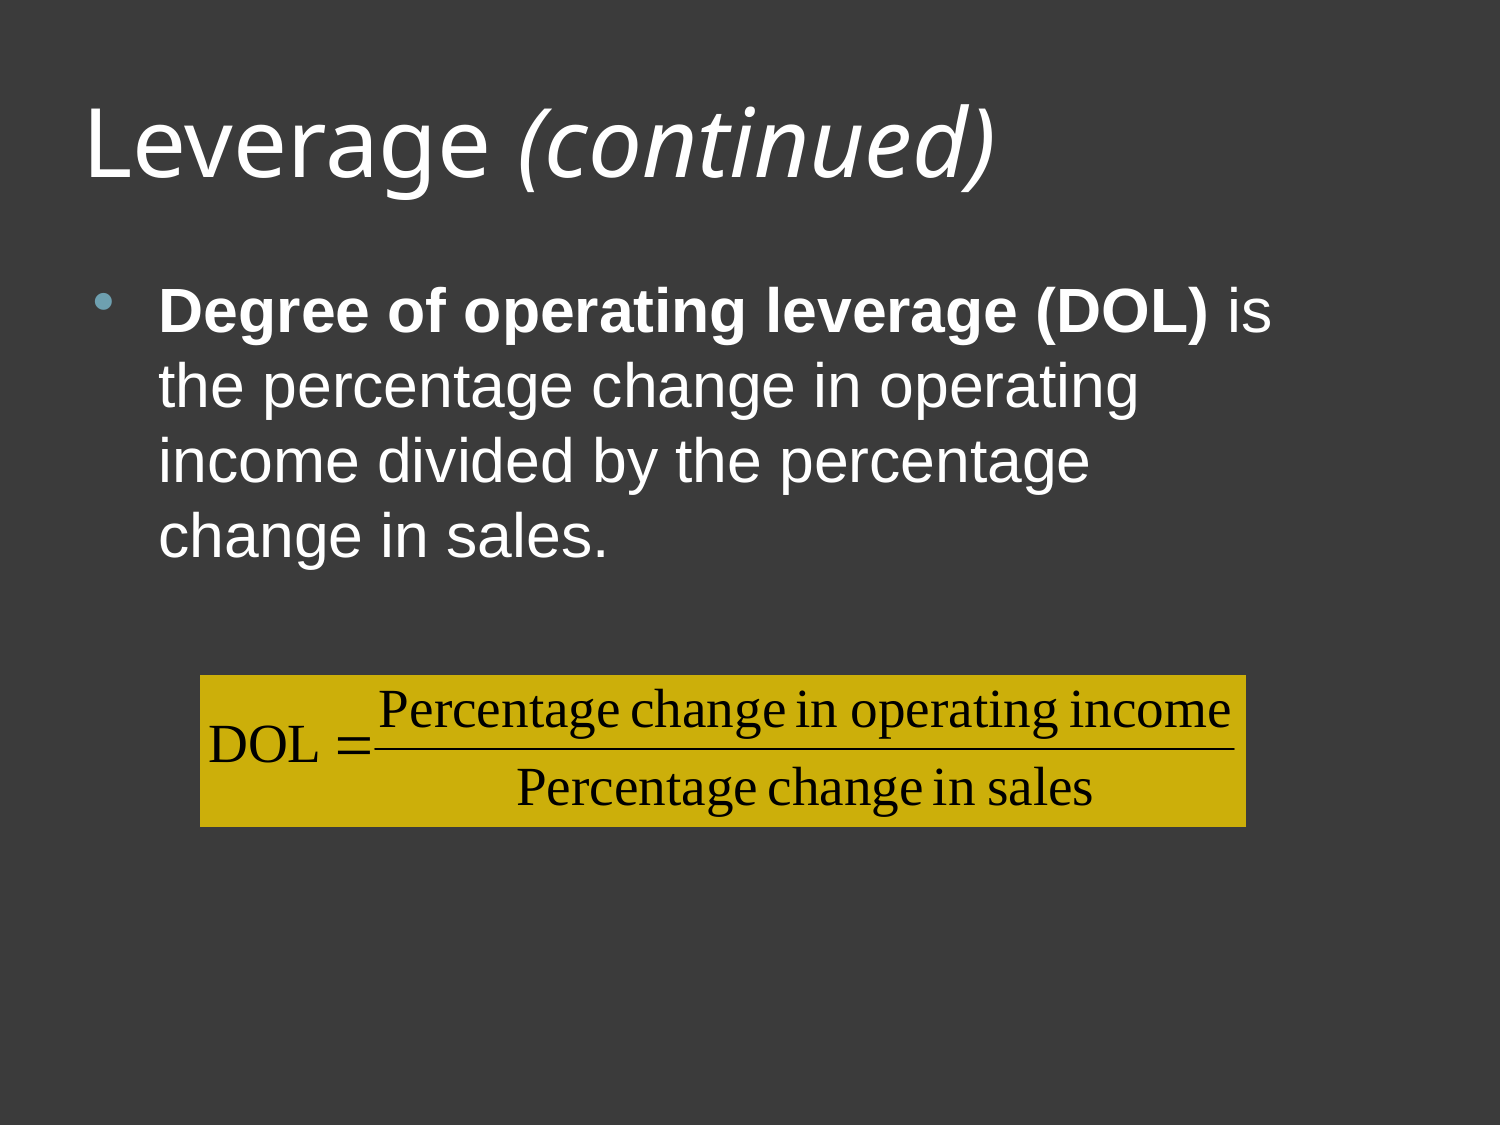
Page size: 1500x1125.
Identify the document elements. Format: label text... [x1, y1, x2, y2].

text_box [199, 674, 1247, 828]
title Leverage (continued) [75, 45, 1300, 233]
list Degree of operating leverage (DOL) is the percentage change in operating income divided by the percentage change in sales. [75, 262, 1300, 1005]
